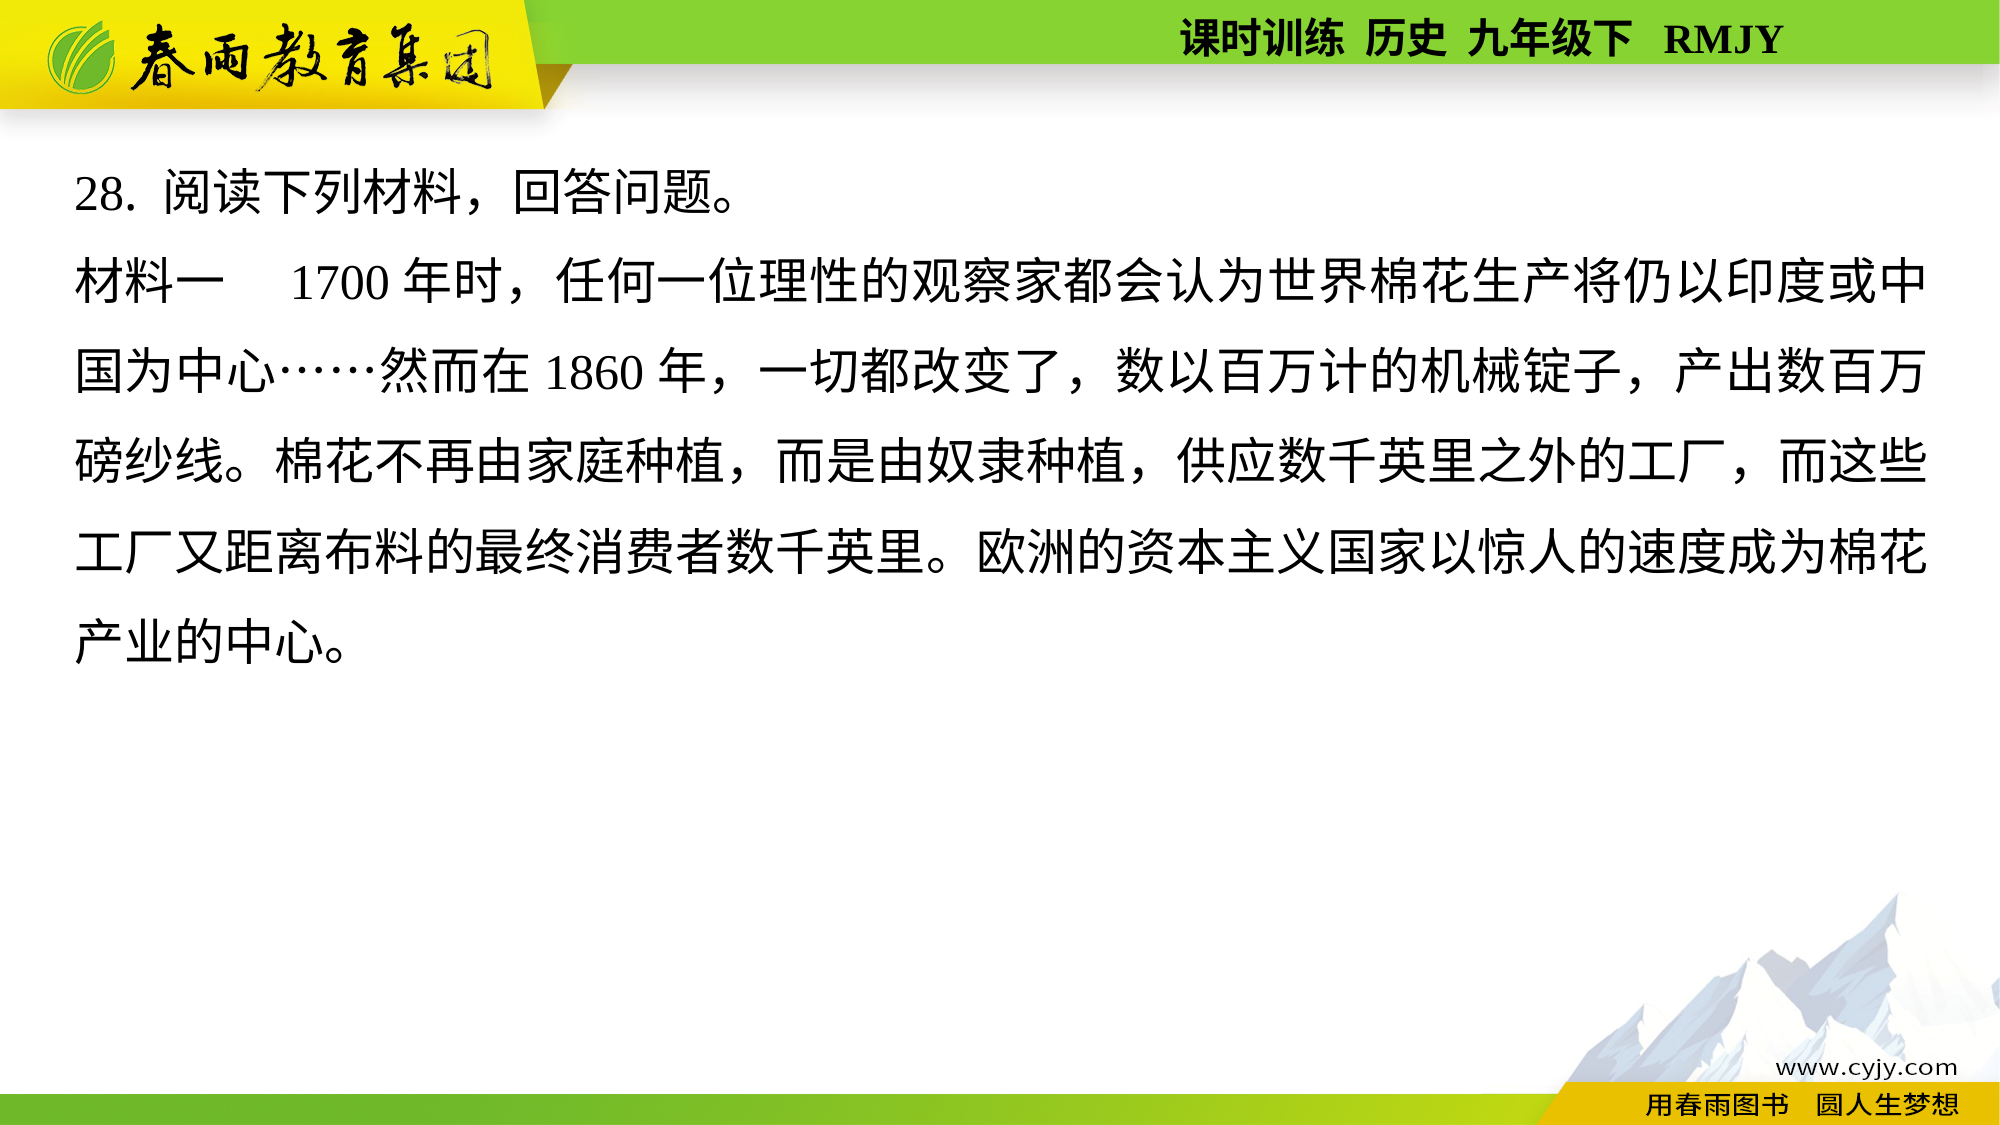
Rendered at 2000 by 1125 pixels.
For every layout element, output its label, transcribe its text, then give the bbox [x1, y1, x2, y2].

picture [0, 0, 2000, 1125]
list 28. 阅读下列材料，回答问题。 材料一 1700年时，任何一位理性的观察家都会认为世界棉花生产将仍以印度或中国为中心……然而在1860年，一切都改变了，数以百万计的机械锭子，产出数百万磅纱线。棉花不再由家庭种植，而是由奴隶种植，供应数千英里之外的工厂，而这些工厂又距离布料的最终消费者数千英里。欧洲的资本主义国家以惊人的速度成为棉花产业的中心。 [59, 122, 1944, 672]
